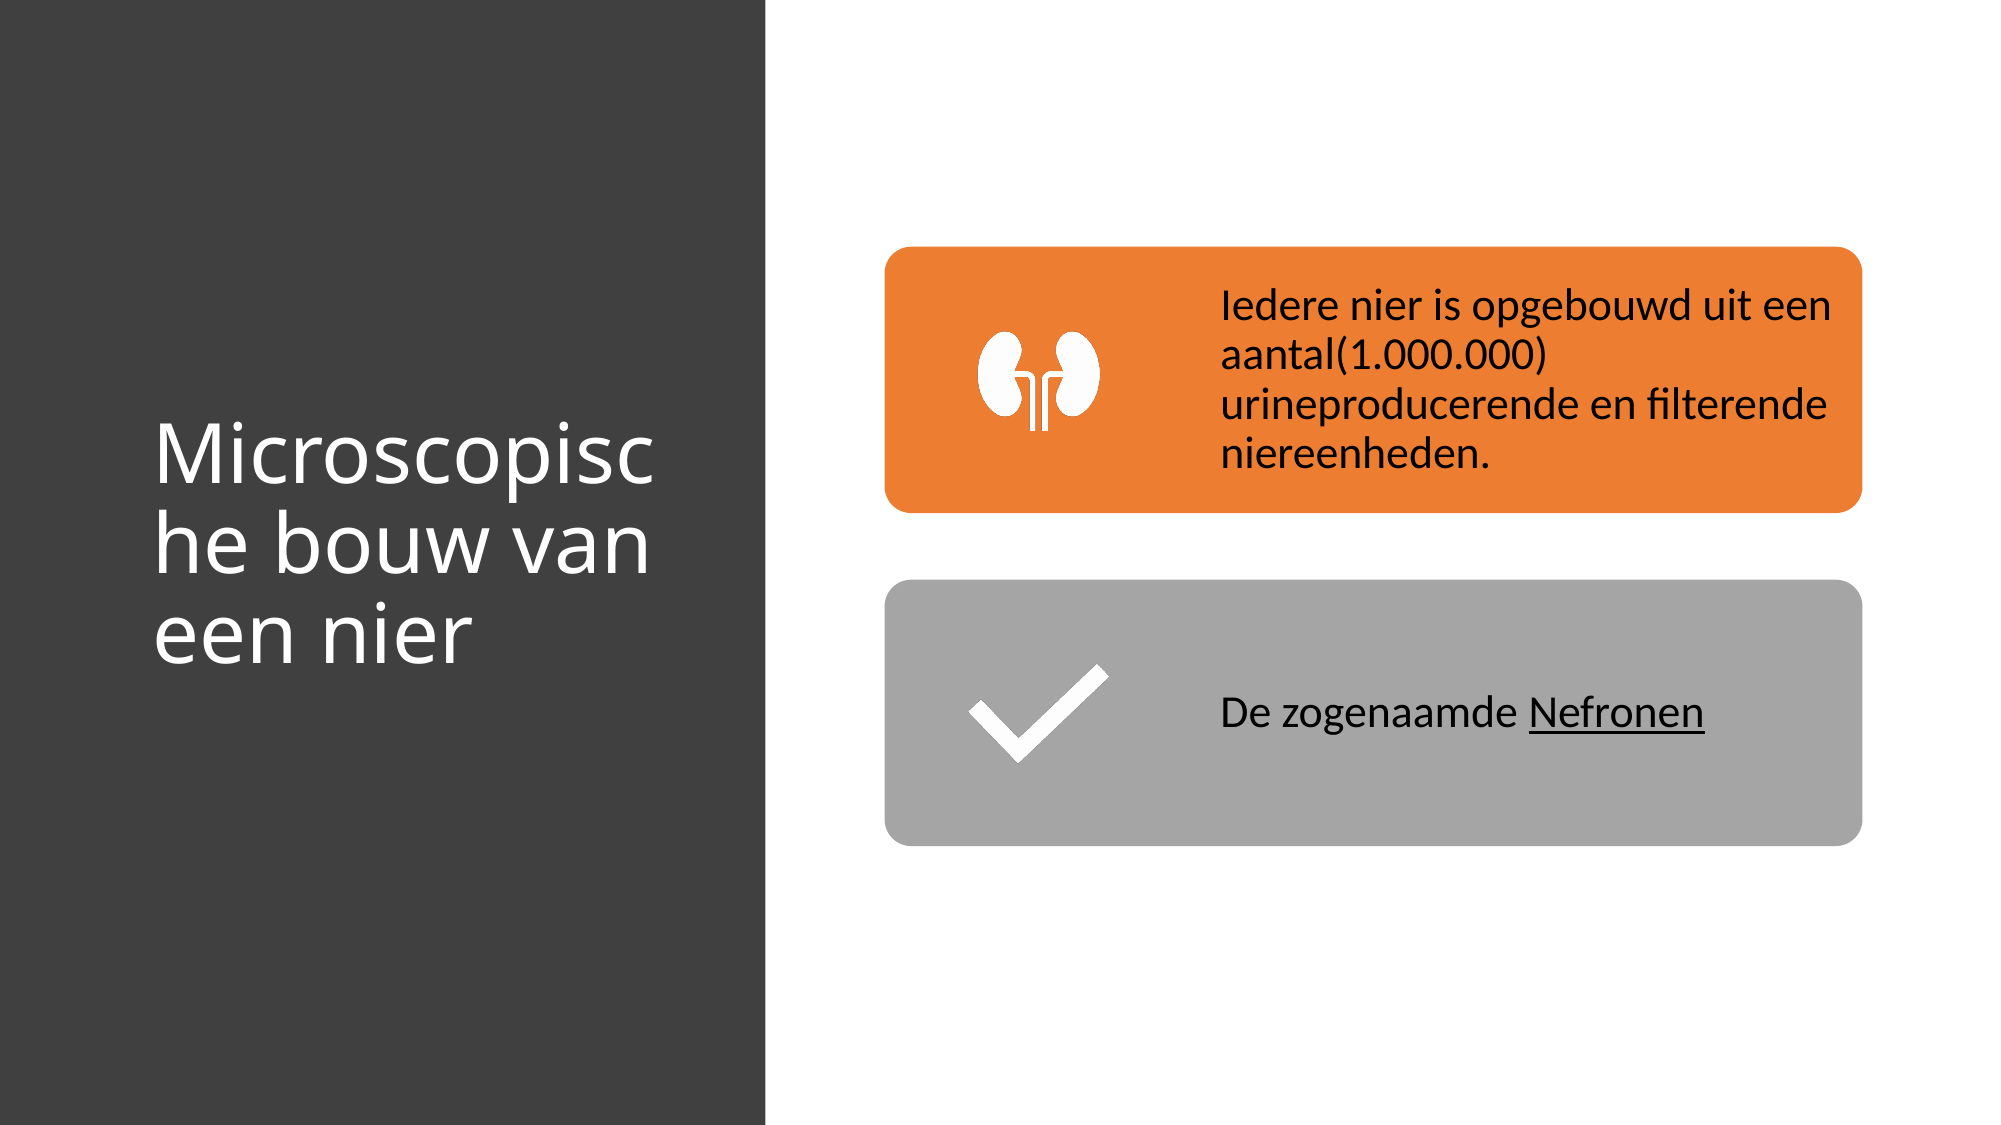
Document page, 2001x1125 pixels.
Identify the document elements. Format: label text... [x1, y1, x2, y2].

text_box [0, 0, 766, 1125]
title Microscopische bouw van een nier [137, 102, 688, 991]
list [884, 102, 1863, 991]
